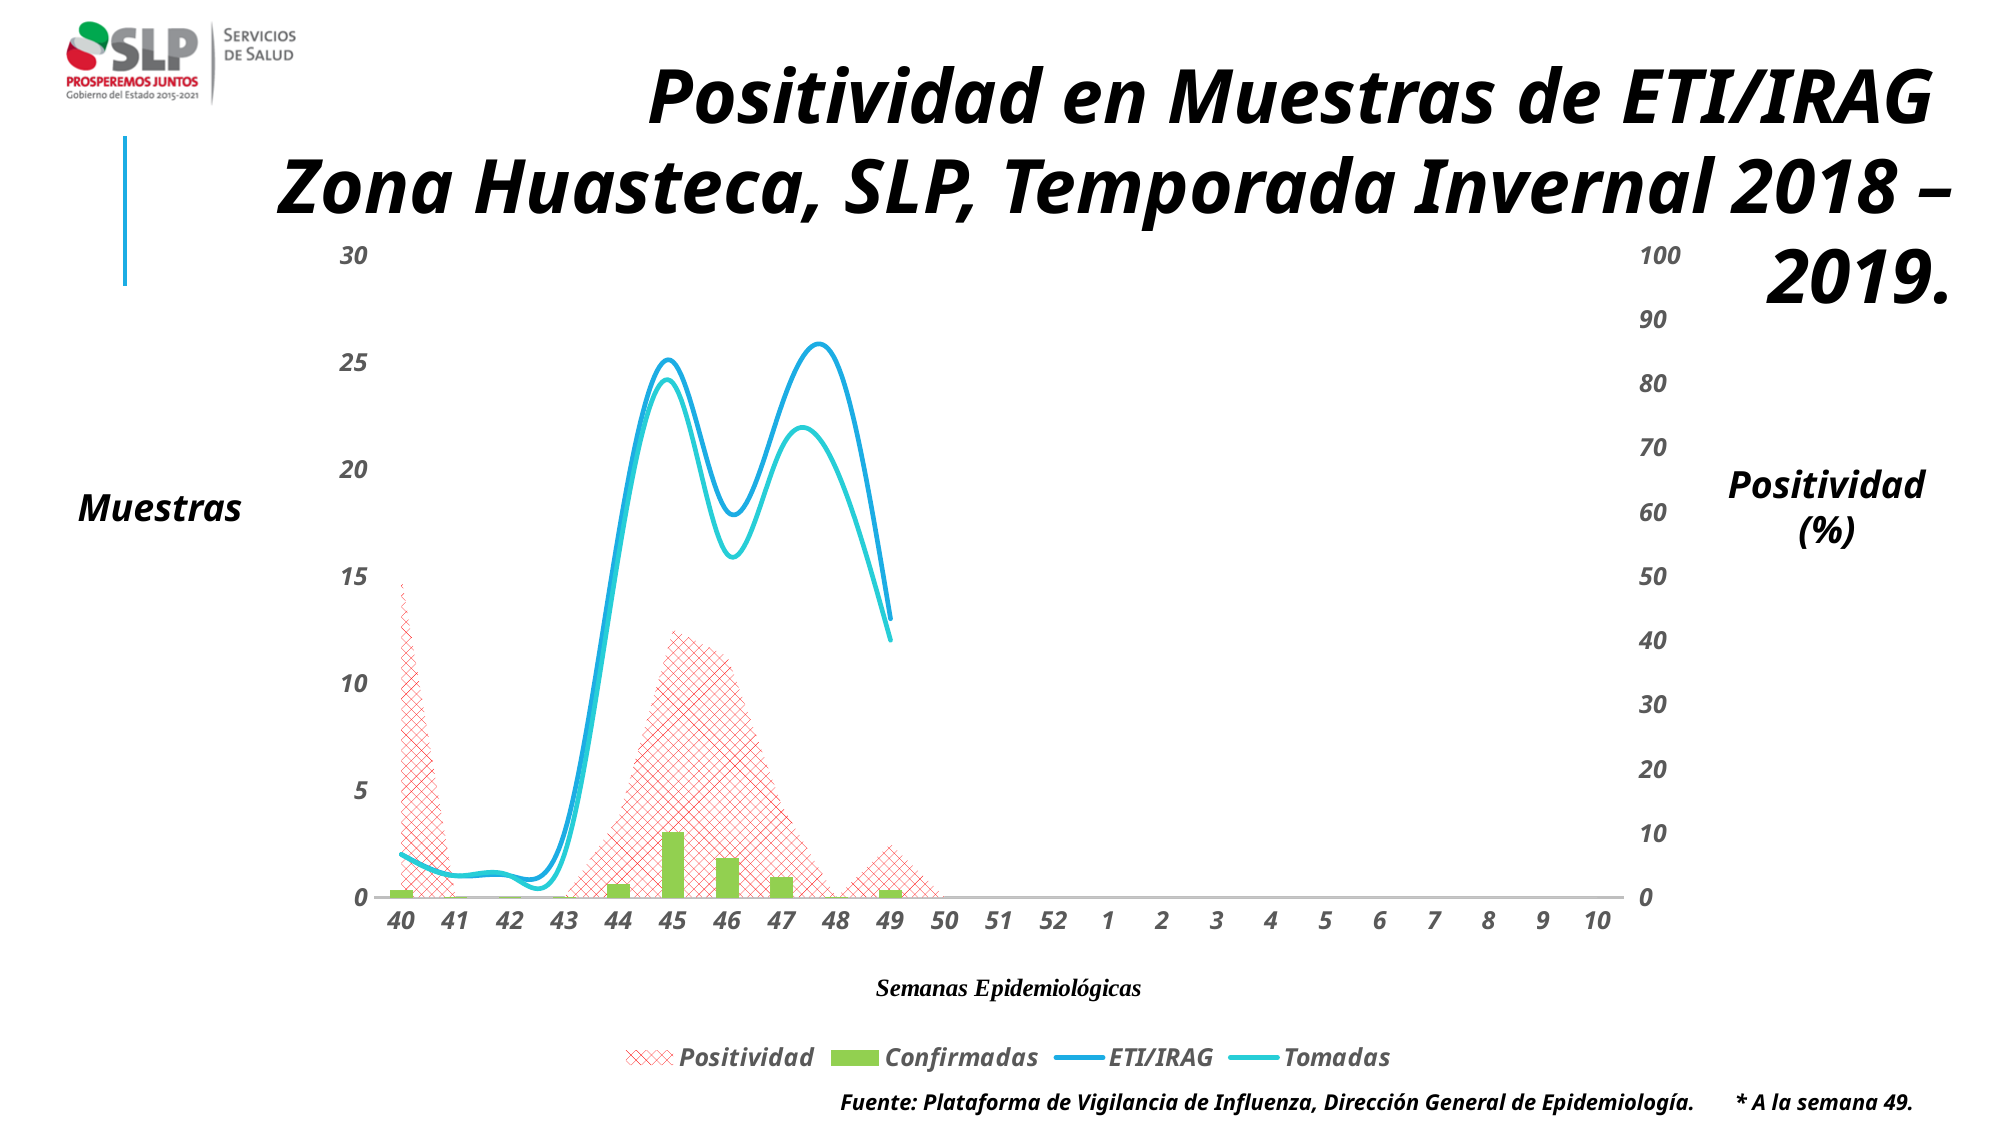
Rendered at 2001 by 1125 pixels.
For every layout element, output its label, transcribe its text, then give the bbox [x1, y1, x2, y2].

picture [31, 0, 321, 112]
text_box Positividad en Muestras de ETI/IRAG Zona Huasteca, SLP, Temporada Invernal 2018 – 2019. [160, 40, 1970, 326]
text_box Fuente: Plataforma de Vigilancia de Influenza, Dirección General de Epidemiología. * A la semana 49. [825, 1080, 1987, 1122]
chart [306, 237, 1712, 1081]
text_box Muestras [63, 476, 258, 536]
text_box Positividad (%) [1717, 453, 1943, 559]
